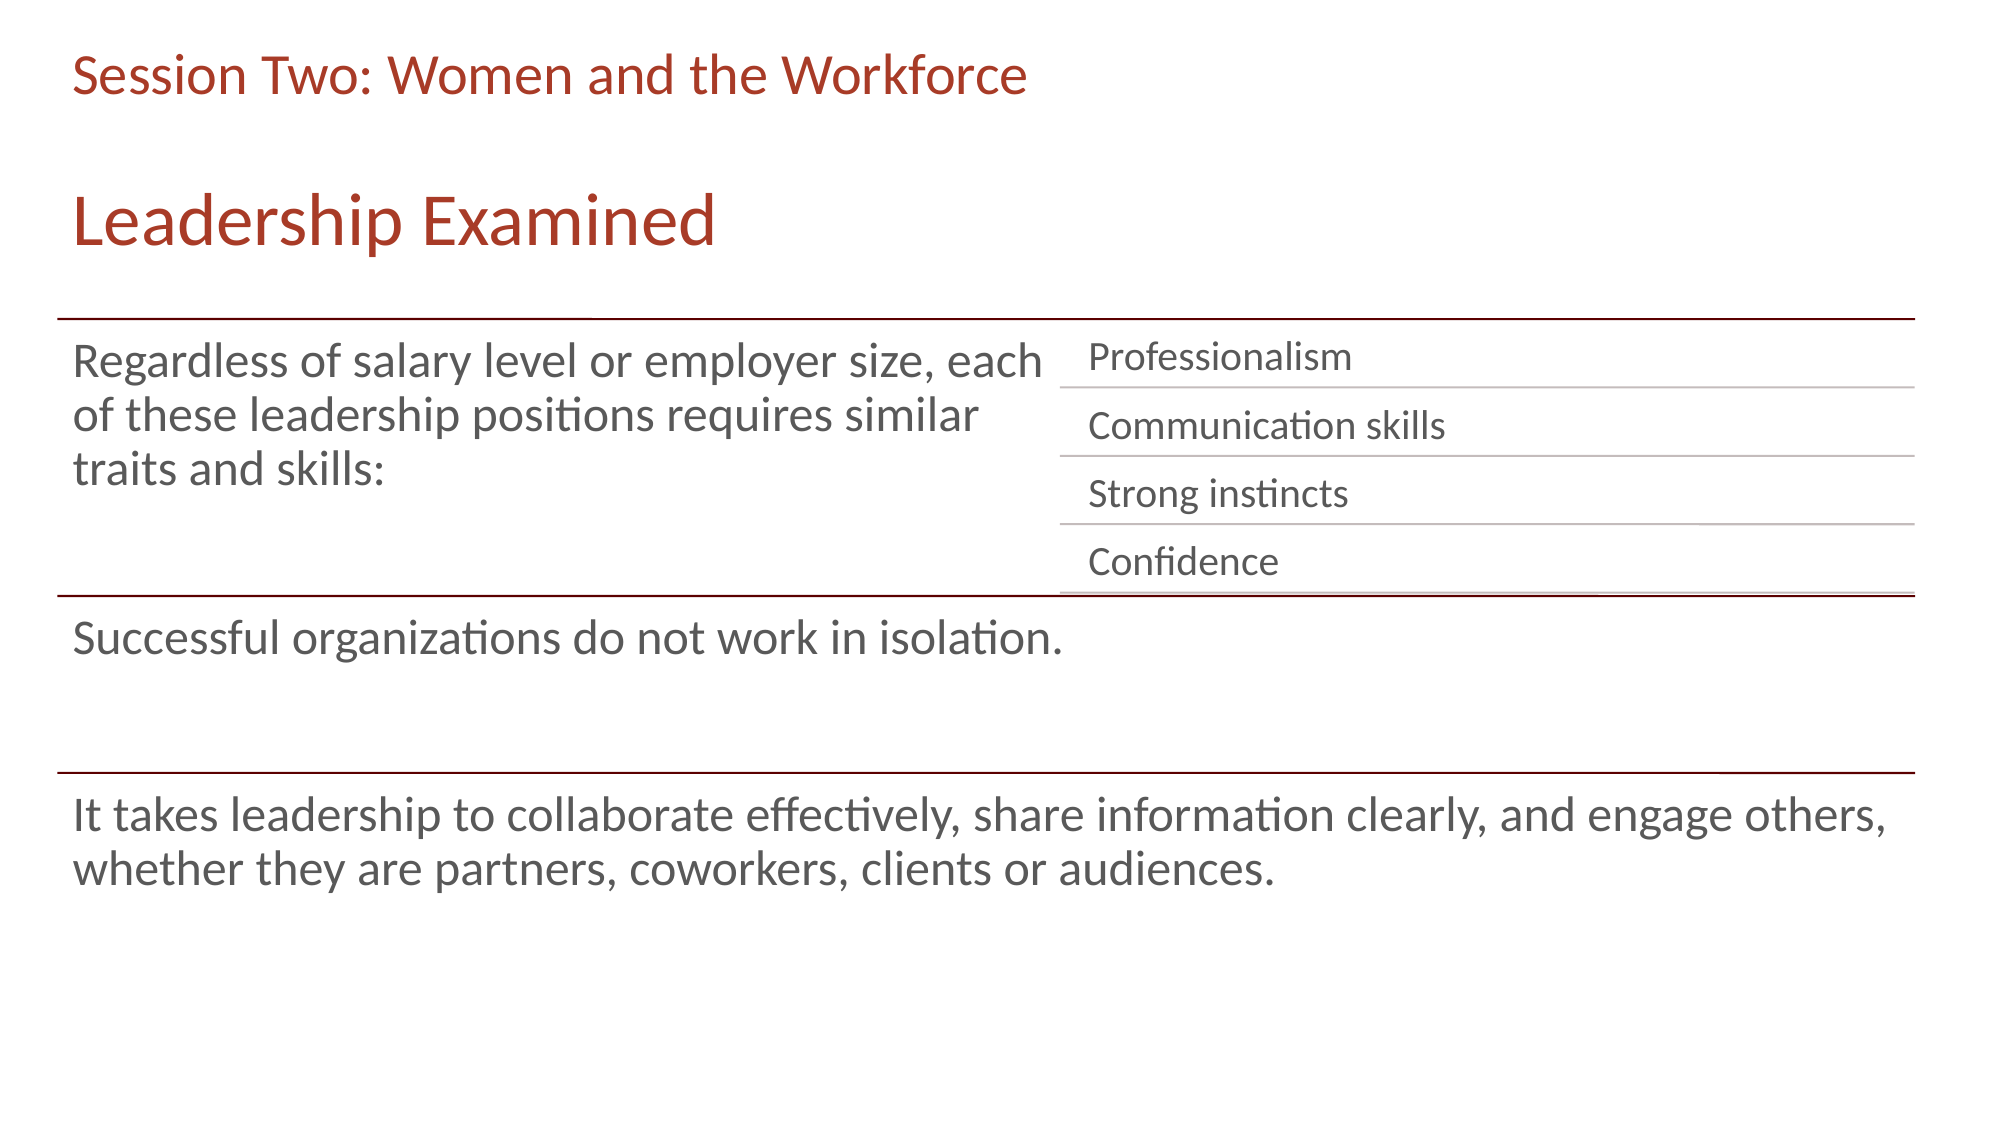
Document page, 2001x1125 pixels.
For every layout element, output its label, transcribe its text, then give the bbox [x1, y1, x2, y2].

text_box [57, 318, 1916, 1050]
title Session Two: Women and the Workforce [57, 36, 1934, 124]
list Leadership Examined [57, 172, 1934, 270]
